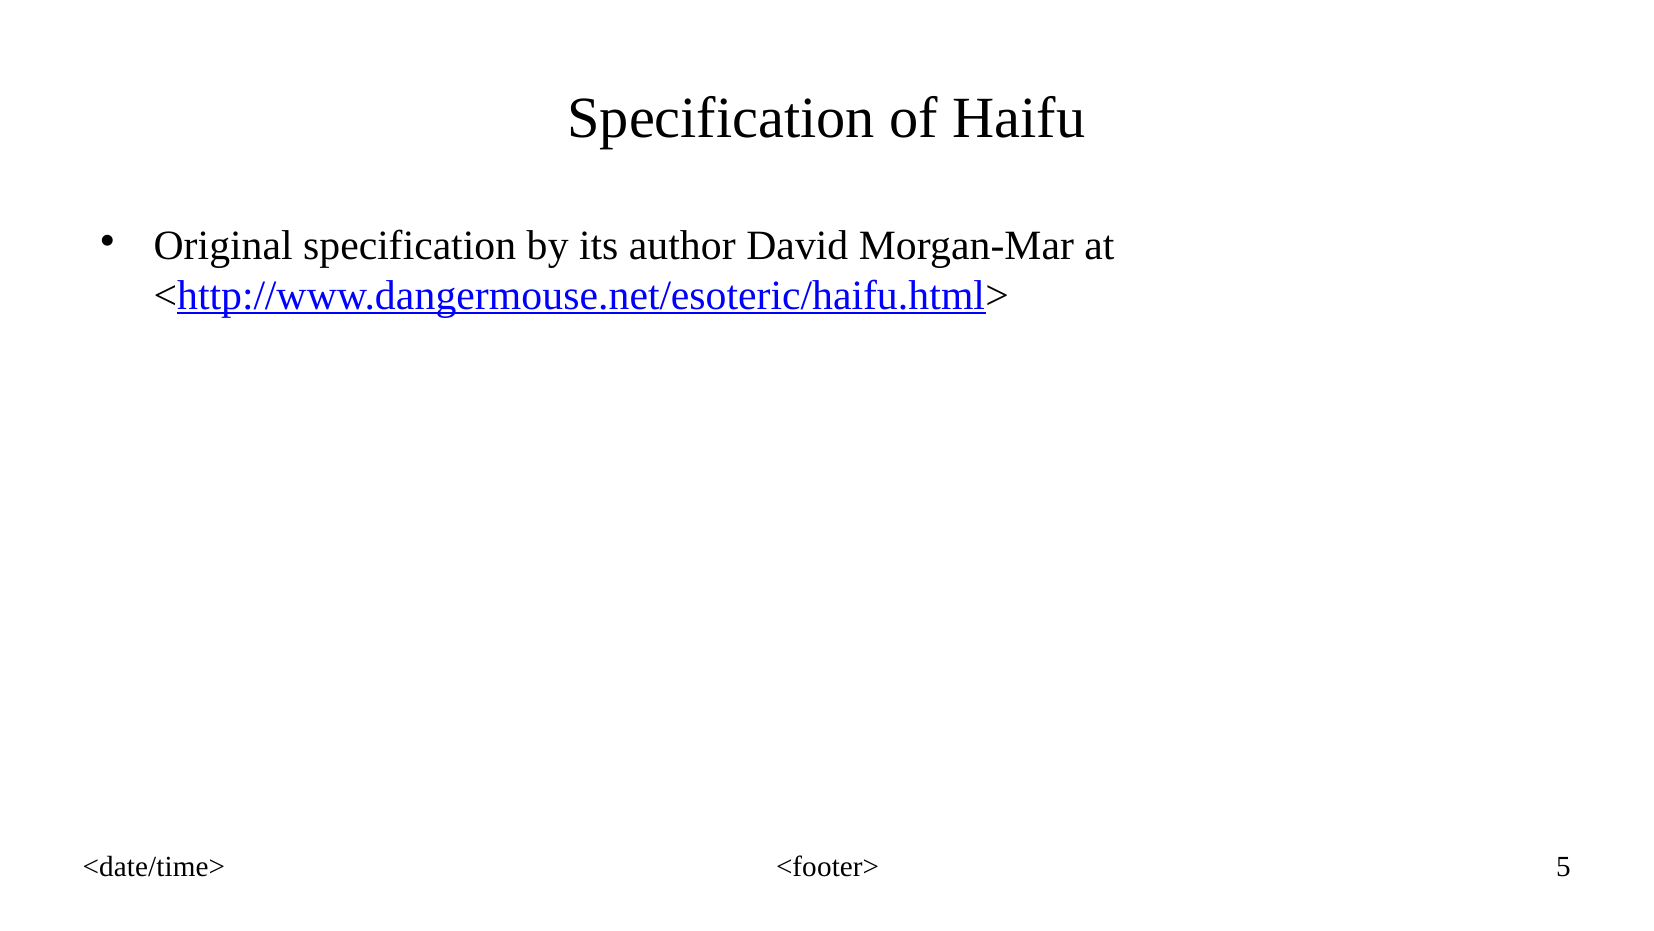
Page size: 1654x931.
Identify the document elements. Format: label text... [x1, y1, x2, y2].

text_box Original specification by its author David Morgan-Mar at <http://www.dangermouse.net/esoteric/haifu.html> [82, 217, 1571, 758]
text_box Specification of Haifu [82, 37, 1571, 193]
